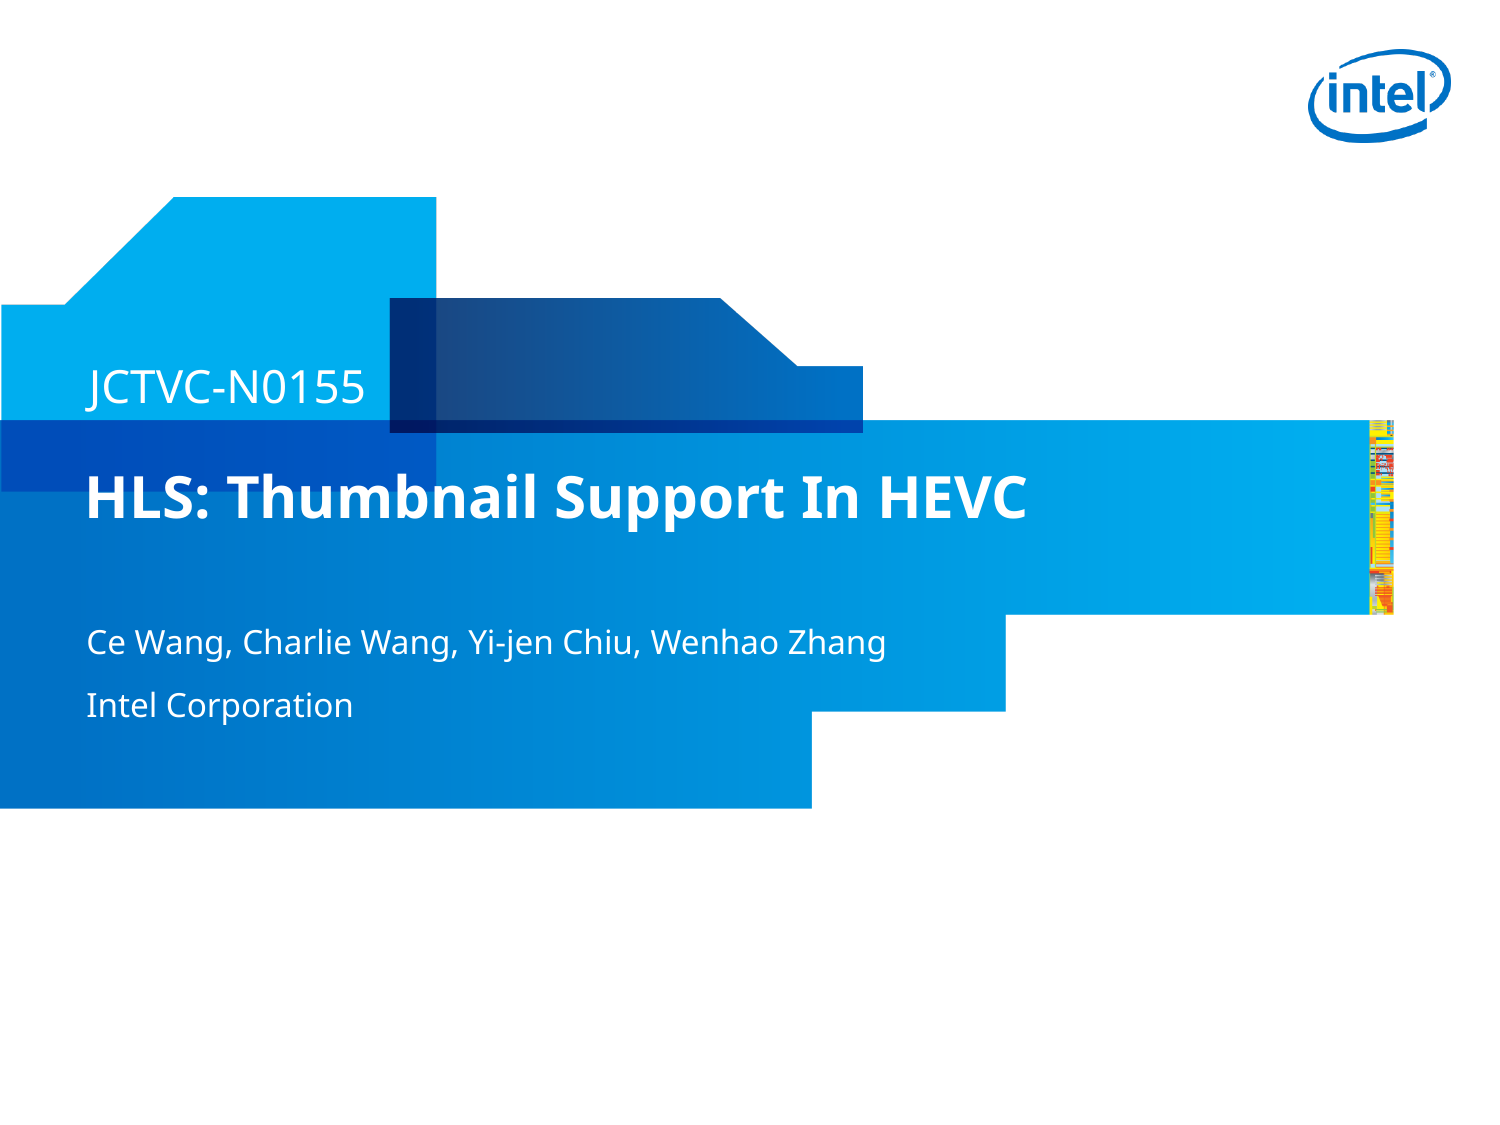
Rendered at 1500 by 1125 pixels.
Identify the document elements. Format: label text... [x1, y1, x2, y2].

subtitle Ce Wang, Charlie Wang, Yi-jen Chiu, Wenhao Zhang Intel Corporation [86, 598, 1000, 725]
text_box JCTVC-N0155 [73, 350, 388, 420]
picture [1308, 49, 1451, 143]
picture [0, 197, 1394, 809]
title HLS: Thumbnail Support In HEVC [84, 447, 1272, 544]
